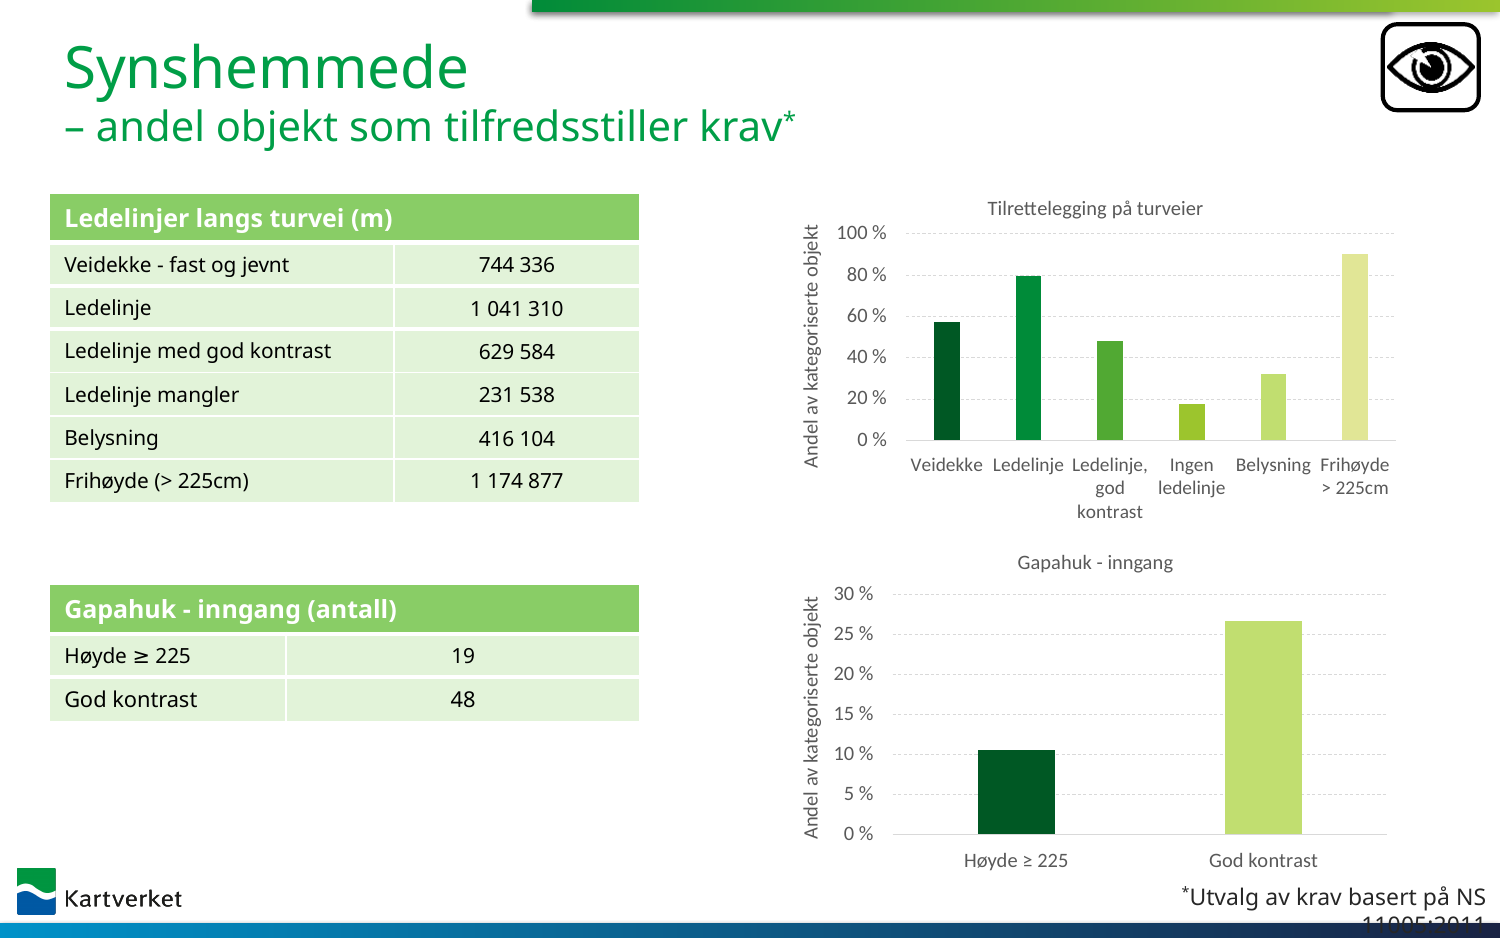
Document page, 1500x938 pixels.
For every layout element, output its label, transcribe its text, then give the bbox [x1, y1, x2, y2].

table_cell Ledelinje [50, 288, 393, 327]
table_cell 744 336 [395, 245, 639, 284]
text_box *Utvalg av krav basert på NS 11005:2011 [1068, 873, 1500, 938]
table_cell 231 538 [395, 373, 639, 415]
table_cell 19 [287, 636, 639, 675]
table_cell 629 584 [395, 331, 639, 372]
table_header Ledelinjer langs turvei (m) [50, 194, 639, 240]
table_cell Ledelinje mangler [50, 373, 393, 415]
table_cell Veidekke - fast og jevnt [50, 245, 393, 284]
table_cell 416 104 [395, 417, 639, 458]
table_cell God kontrast [50, 679, 285, 721]
picture [791, 541, 1400, 880]
table_cell Belysning [50, 417, 393, 458]
table_cell Høyde ≥ 225 [50, 636, 285, 675]
table_cell 48 [287, 679, 639, 721]
table_cell 1 174 877 [395, 460, 639, 502]
table_cell Ledelinje med god kontrast [50, 331, 393, 372]
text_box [1382, 24, 1480, 111]
table_cell 1 041 310 [395, 288, 639, 327]
table_header Gapahuk - inngang (antall) [50, 585, 639, 632]
text_box Synshemmede – andel objekt som tilfredsstiller krav* [49, 24, 1431, 158]
picture [791, 187, 1400, 526]
table_cell Frihøyde (> 225cm) [50, 460, 393, 502]
